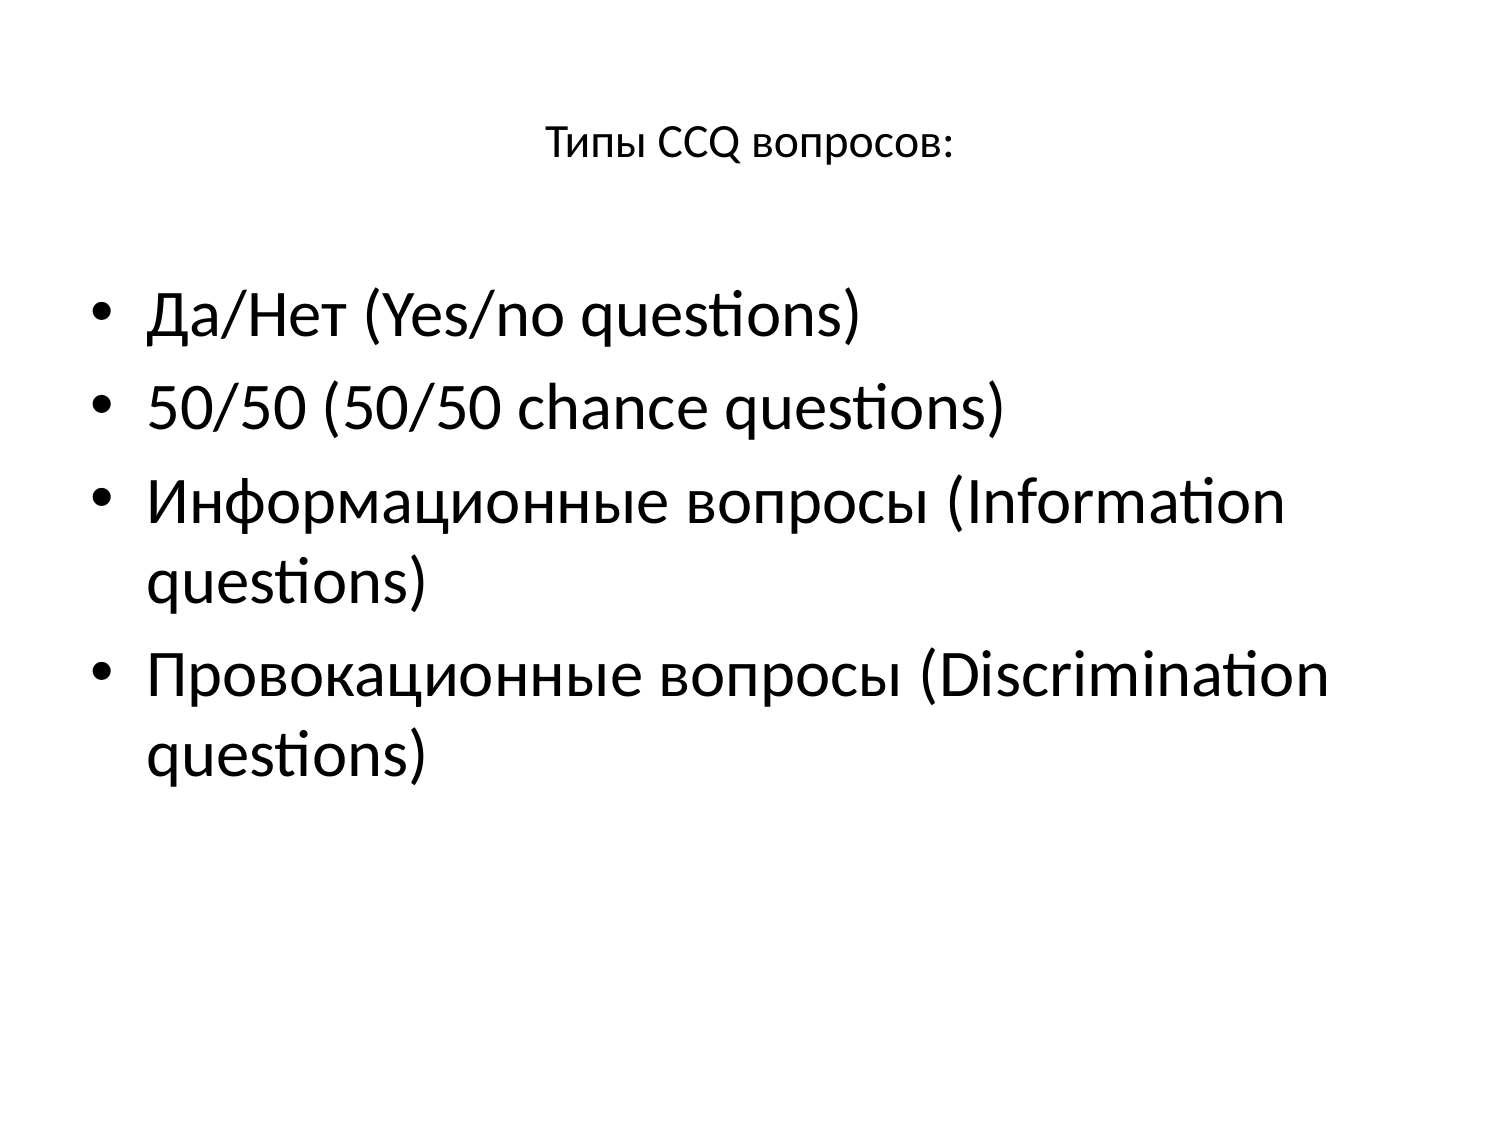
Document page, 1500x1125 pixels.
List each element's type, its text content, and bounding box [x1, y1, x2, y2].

title Типы CCQ вопросов: [75, 45, 1425, 233]
list Да/Нет (Yes/no questions) 50/50 (50/50 chance questions) Информационные вопросы (Information questions) Провокационные вопросы (Discrimination questions) [75, 262, 1425, 1005]
